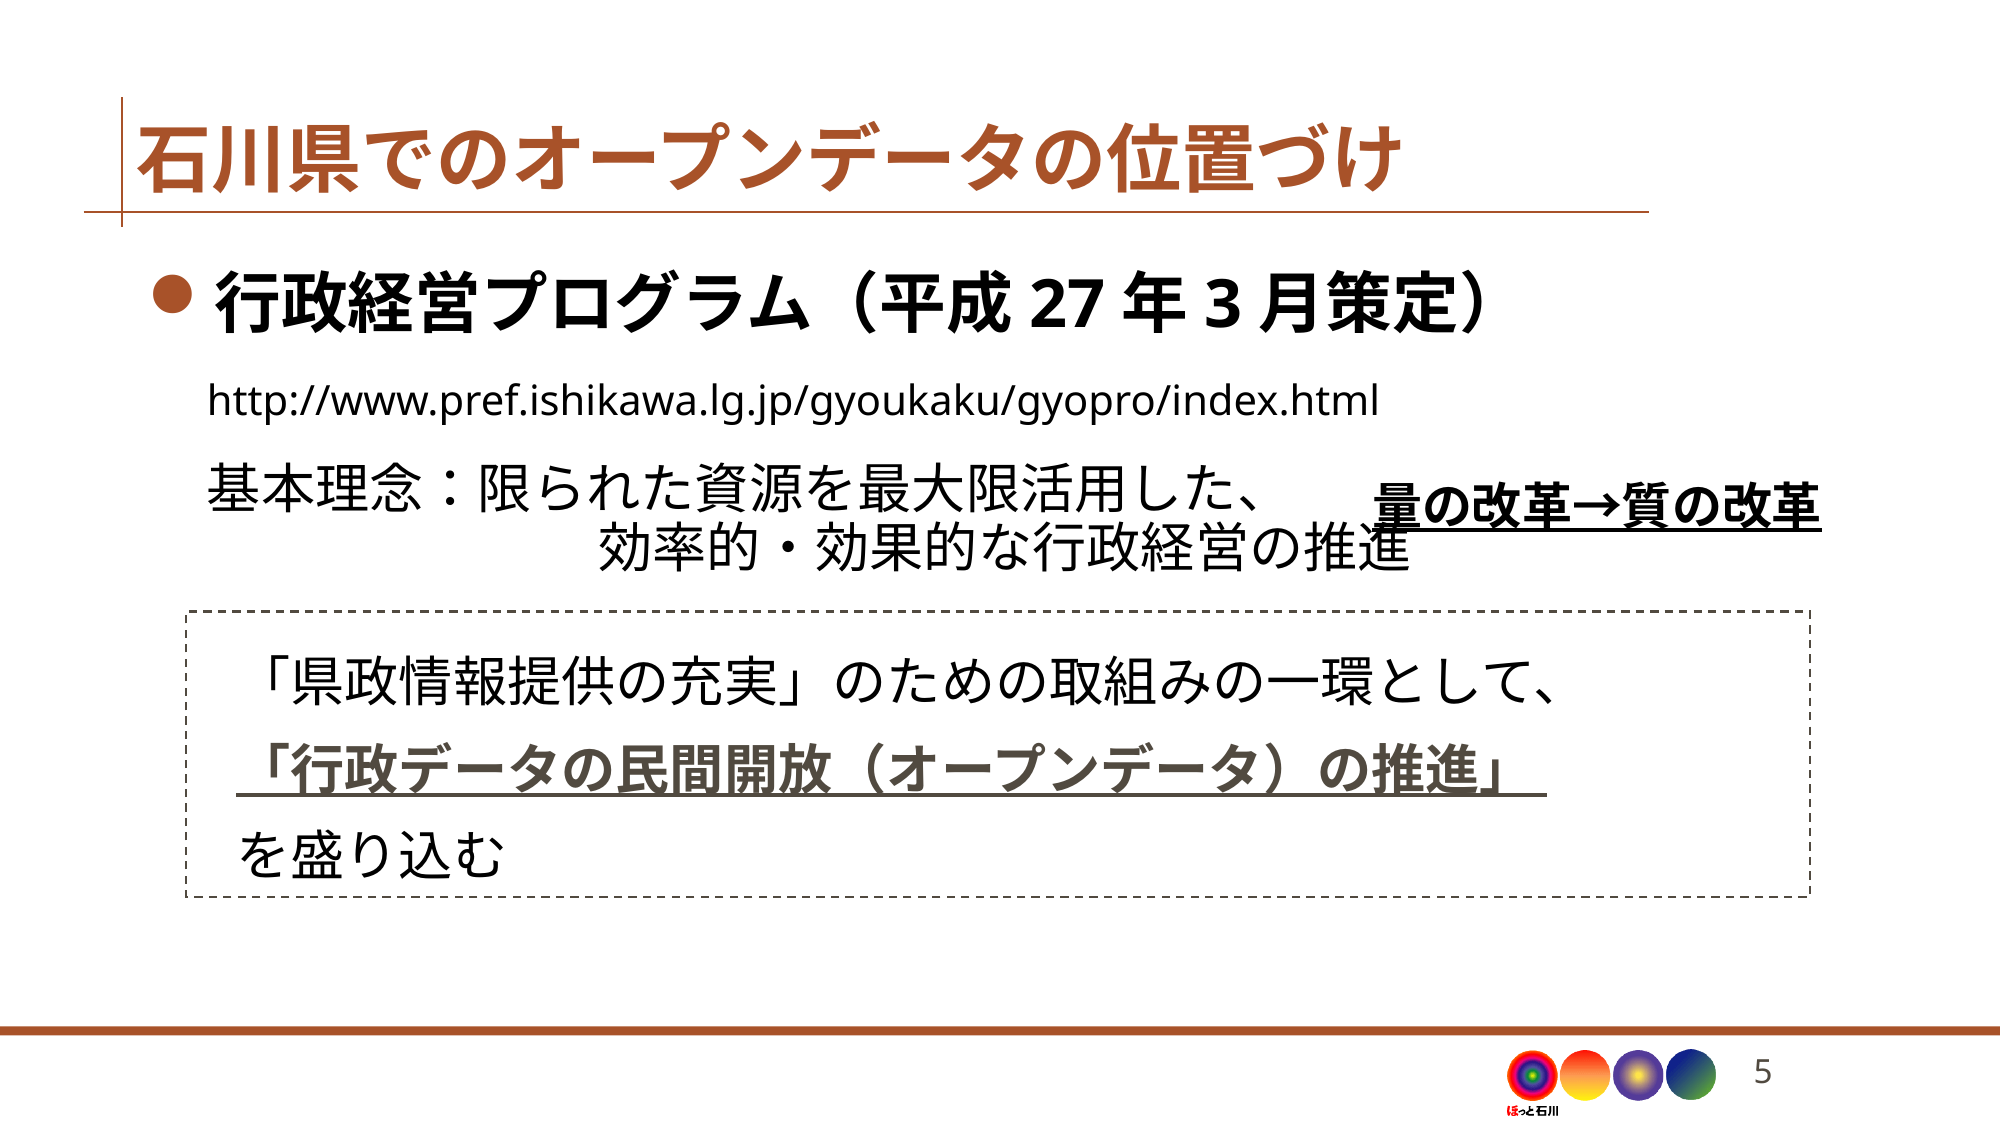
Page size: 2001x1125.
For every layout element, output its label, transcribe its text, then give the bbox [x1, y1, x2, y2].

list 行政経営プログラム（平成27年3月策定） http://www.pref.ishikawa.lg.jp/gyoukaku/gyopro/index.html 基本理念：限られた資源を最大限活用した、 効率的・効果的な行政経営の推進 「県政情報提供の充実」のための取組みの一環として、 「行政データの民間開放（オープンデータ）の推進」 を盛り込む [132, 262, 1827, 1001]
title 石川県でのオープンデータの位置づけ [121, 62, 1644, 211]
slide_number 4 [1672, 1053, 1788, 1093]
text_box 量の改革→質の改革 [1349, 473, 1890, 620]
text_box [185, 610, 1811, 898]
picture [1507, 1049, 1716, 1116]
